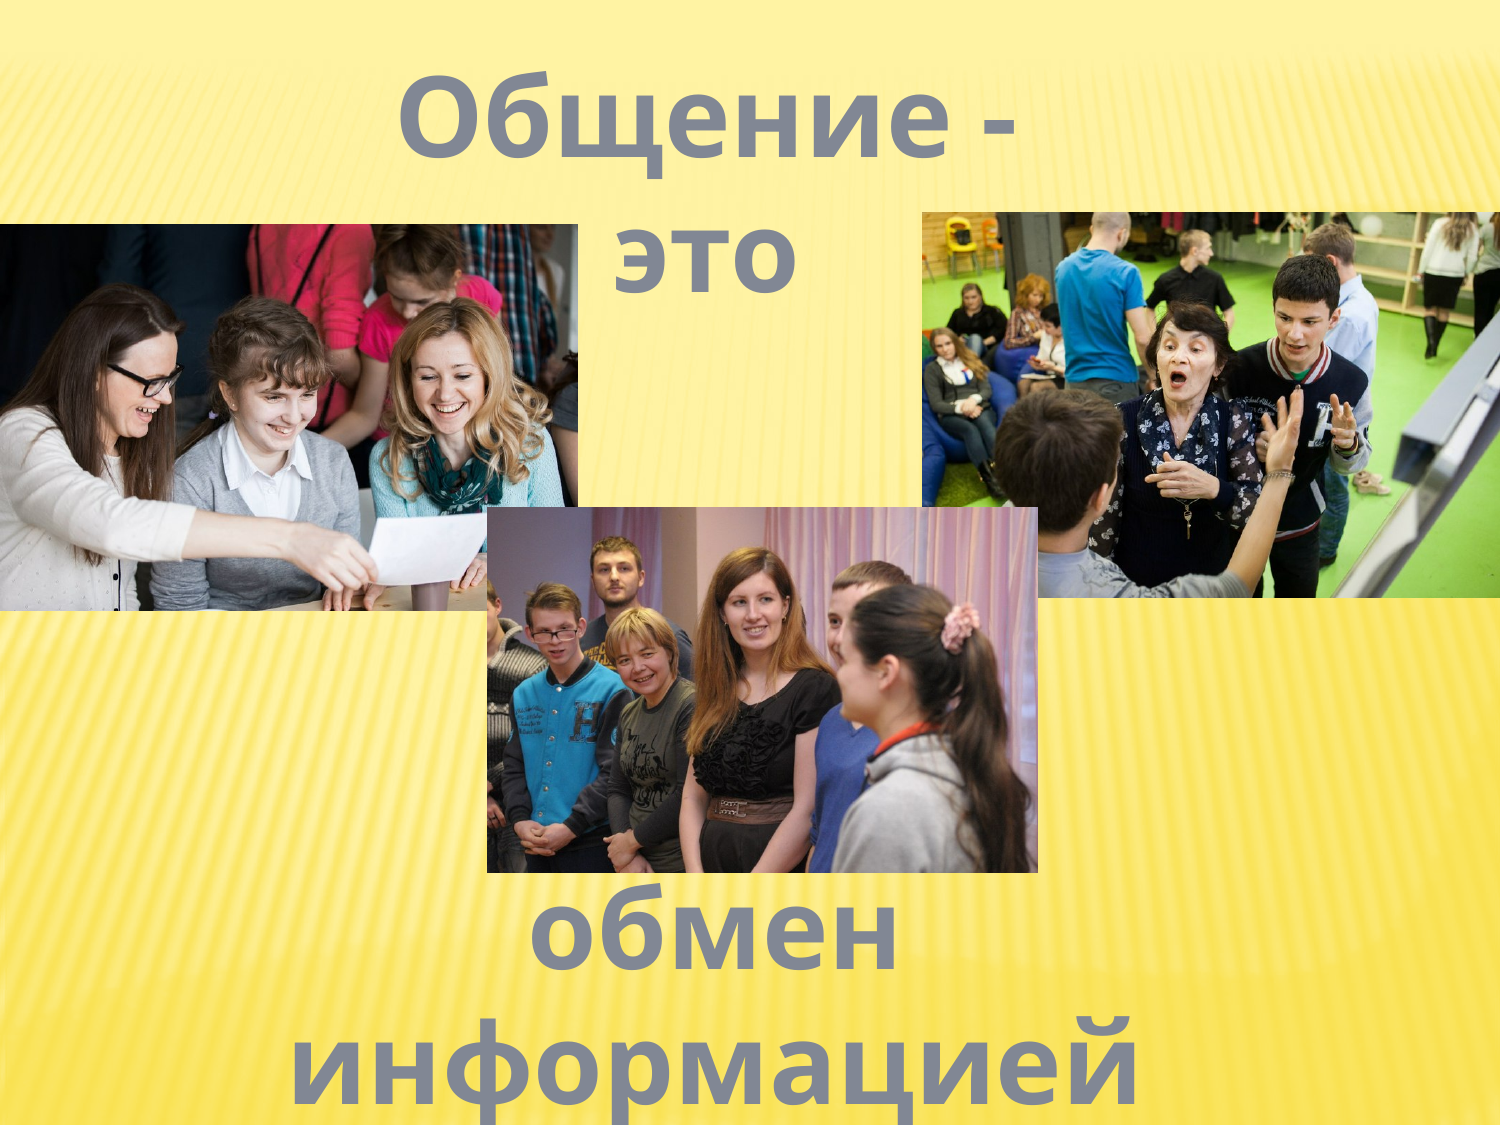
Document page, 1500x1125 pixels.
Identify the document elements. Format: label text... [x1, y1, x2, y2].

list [922, 212, 1500, 598]
text_box Общение - это [275, 37, 1138, 323]
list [0, 224, 578, 611]
picture [487, 507, 1038, 874]
text_box обмен информацией [124, 849, 1306, 1125]
